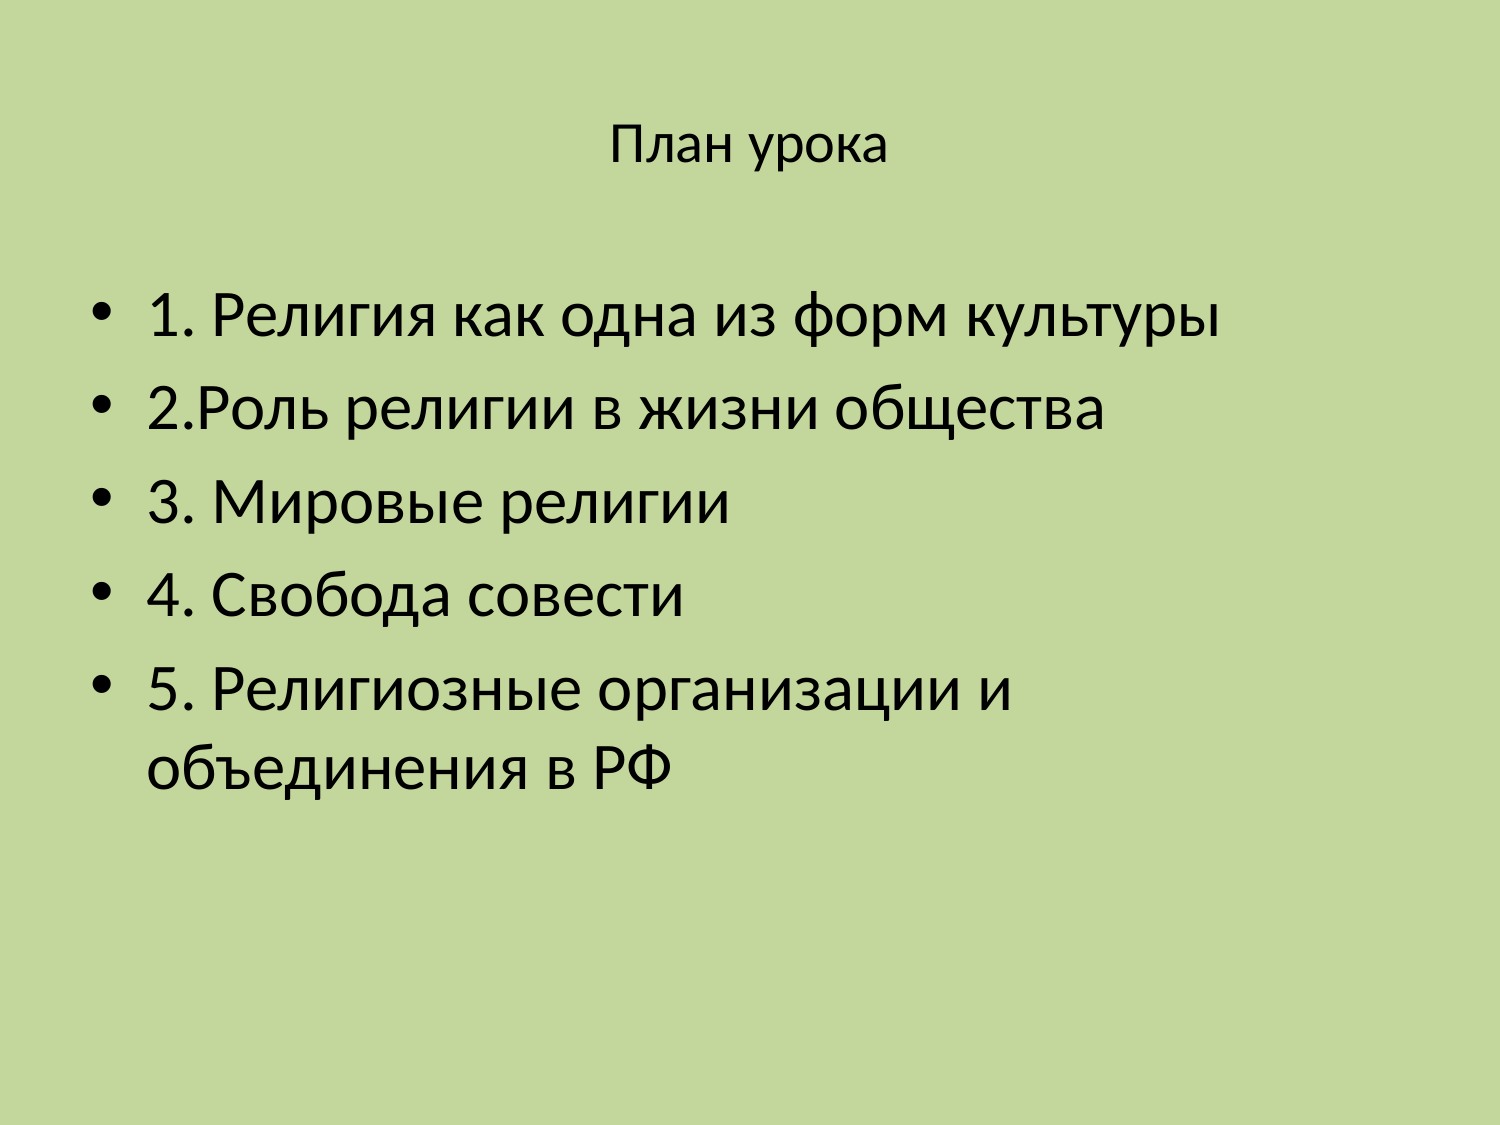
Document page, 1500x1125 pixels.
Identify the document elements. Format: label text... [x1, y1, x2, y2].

title План урока [75, 45, 1425, 233]
list 1. Религия как одна из форм культуры 2.Роль религии в жизни общества 3. Мировые религии 4. Свобода совести 5. Религиозные организации и объединения в РФ [75, 262, 1425, 1005]
